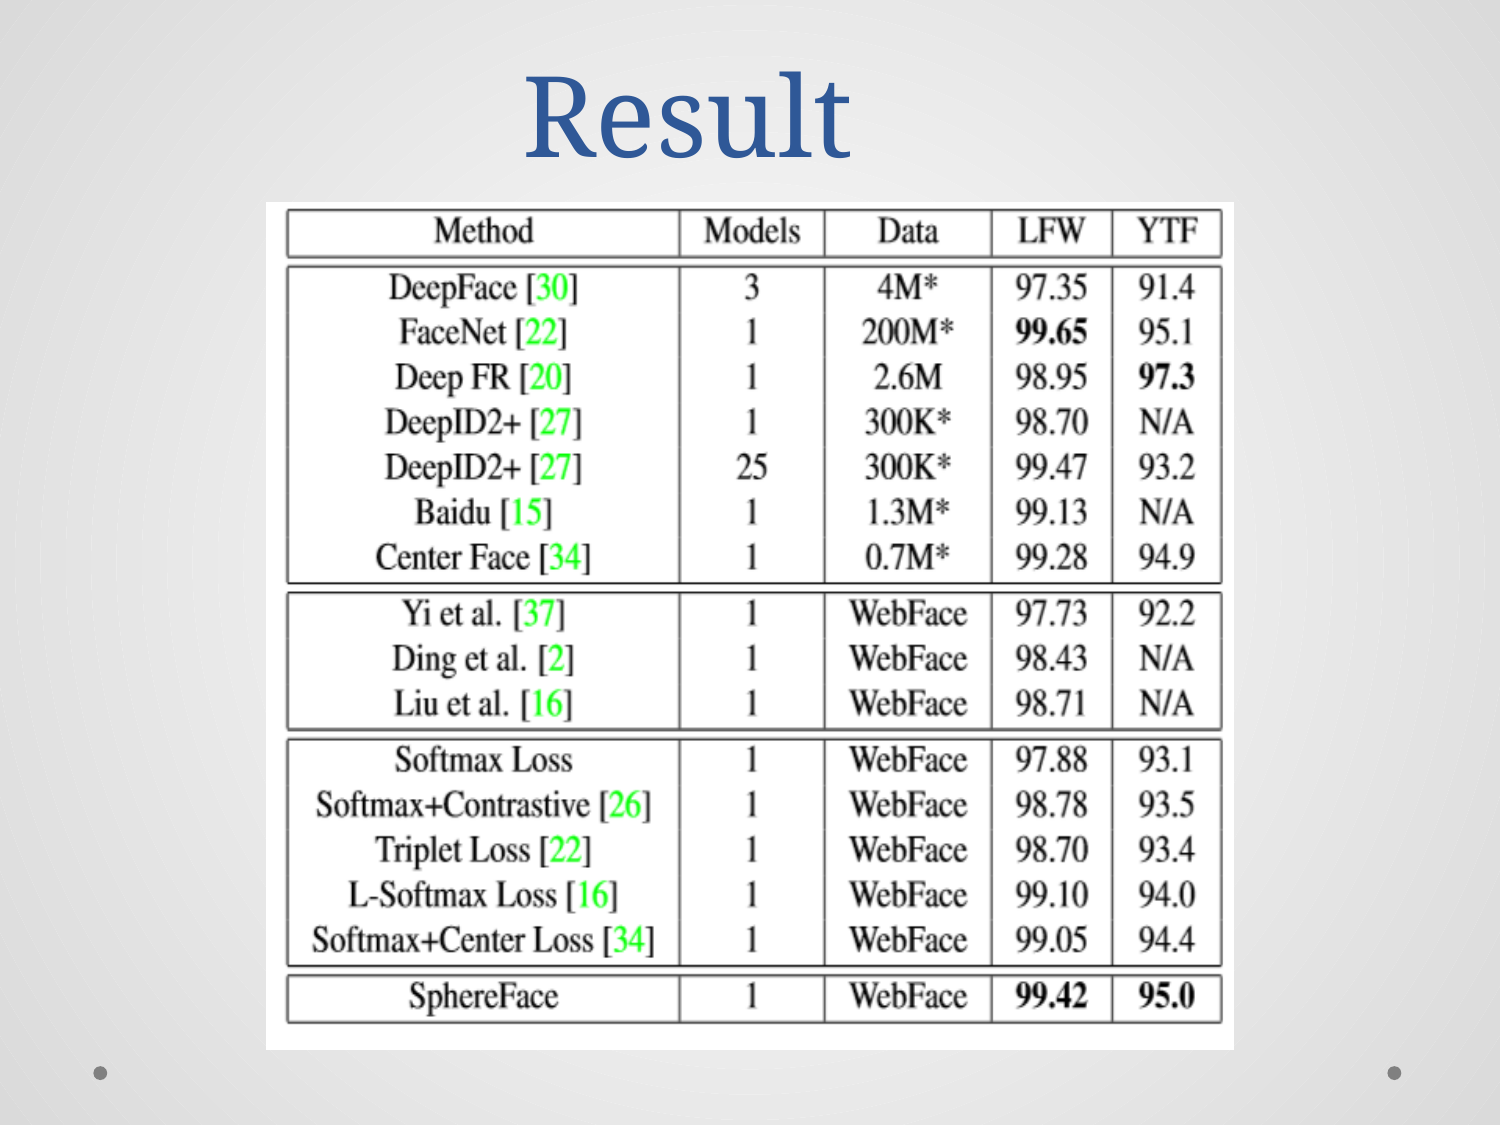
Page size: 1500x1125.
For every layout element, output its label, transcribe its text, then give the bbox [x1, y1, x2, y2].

picture [266, 201, 1234, 1051]
title Result [12, 50, 1363, 188]
